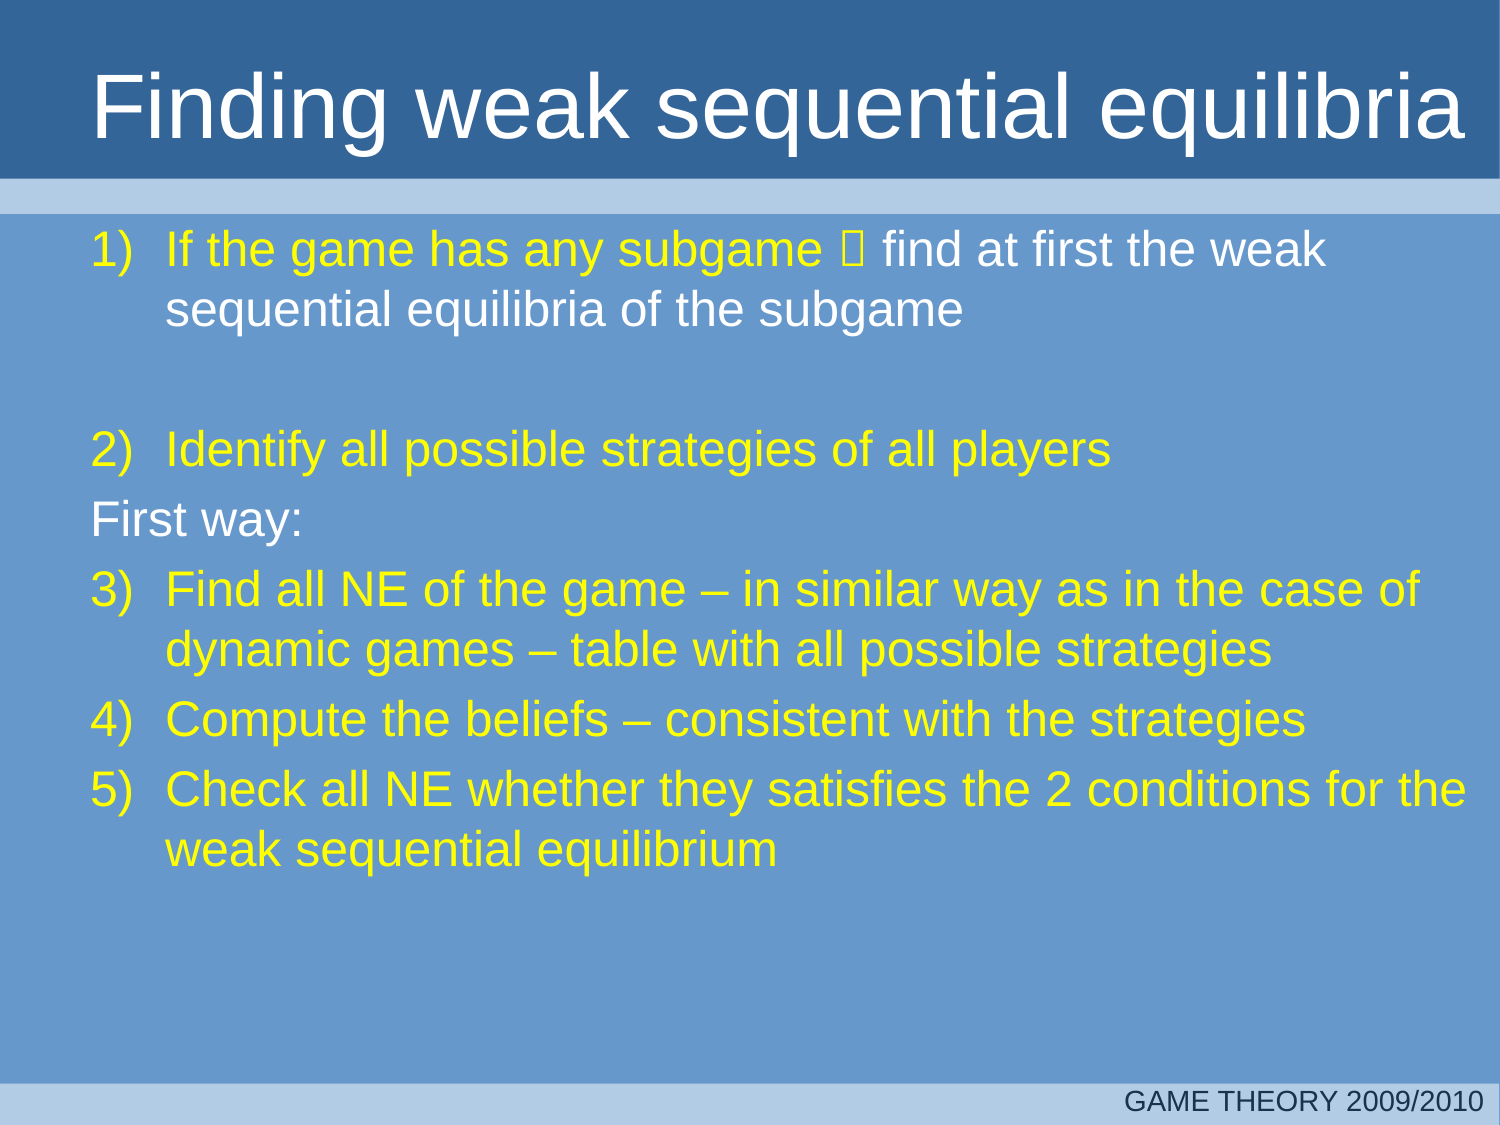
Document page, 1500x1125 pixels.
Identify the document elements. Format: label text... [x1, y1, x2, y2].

text_box GAME THEORY 2009/2010 [1109, 1075, 1500, 1125]
list If the game has any subgame  find at first the weak sequential equilibria of the subgame Identify all possible strategies of all players First way: Find all NE of the game – in similar way as in the case of dynamic games – table with all possible strategies Compute the beliefs – consistent with the strategies Check all NE whether they satisfies the 2 conditions for the weak sequential equilibrium [0, 208, 1500, 1000]
title Finding weak sequential equilibria [74, 42, 1500, 162]
